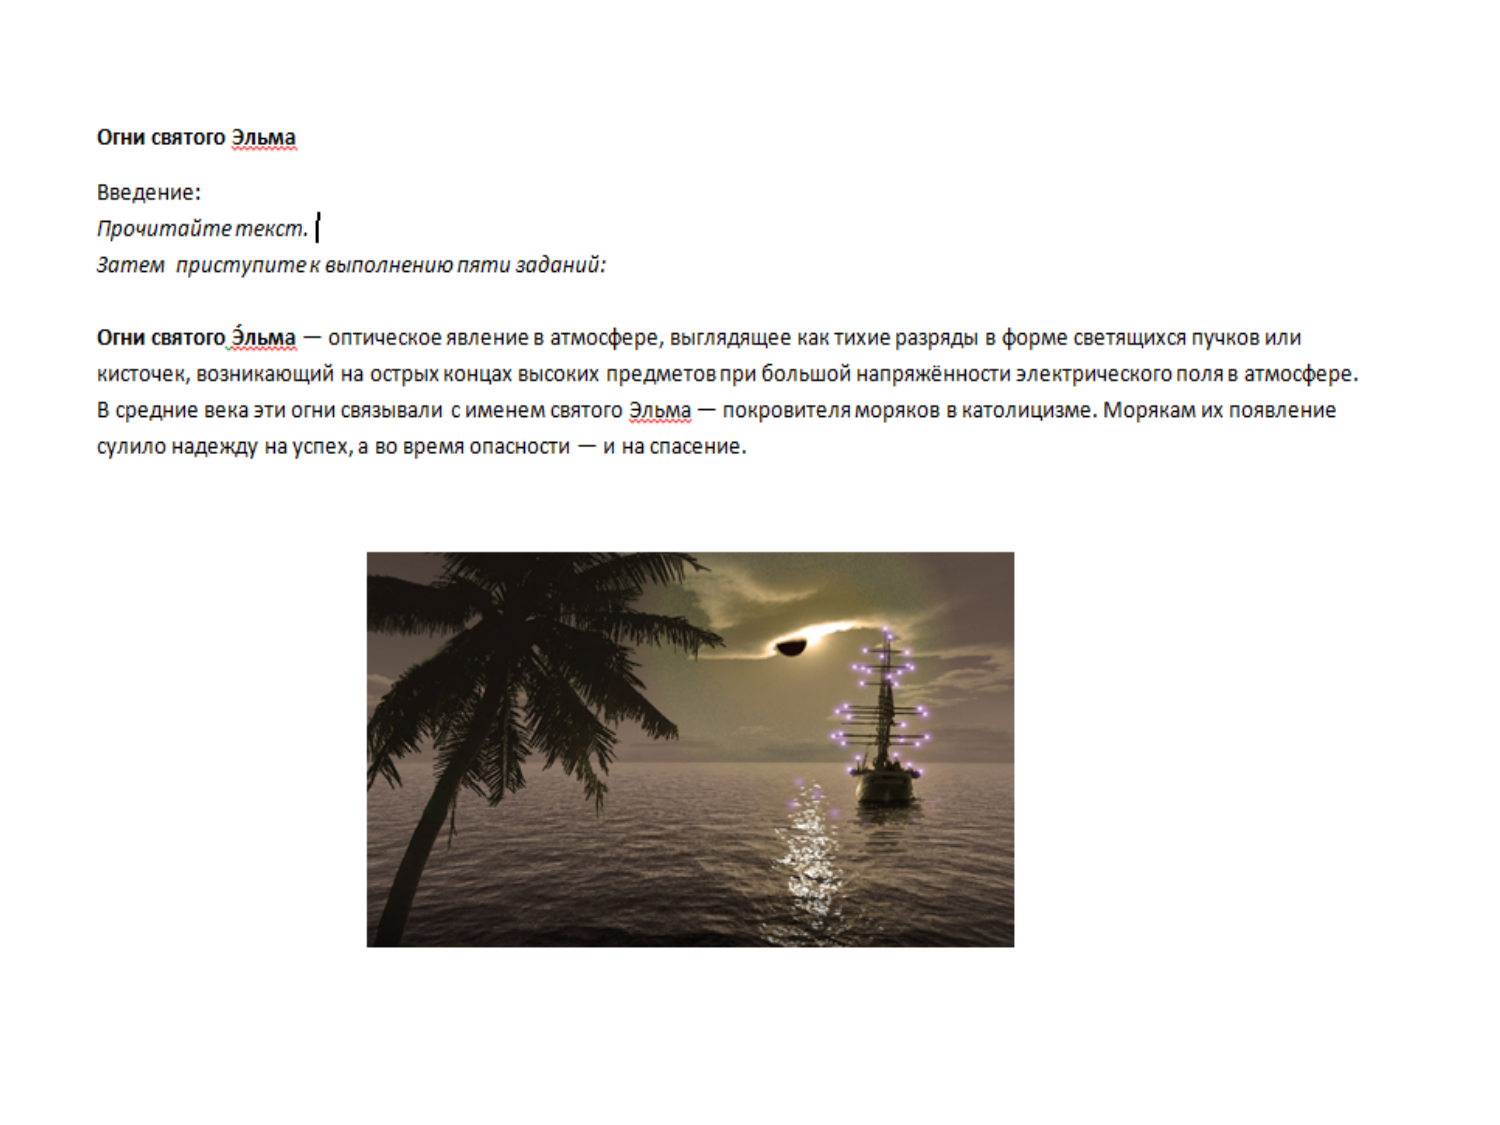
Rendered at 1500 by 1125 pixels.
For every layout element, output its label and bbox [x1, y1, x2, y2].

list [52, 73, 1430, 962]
